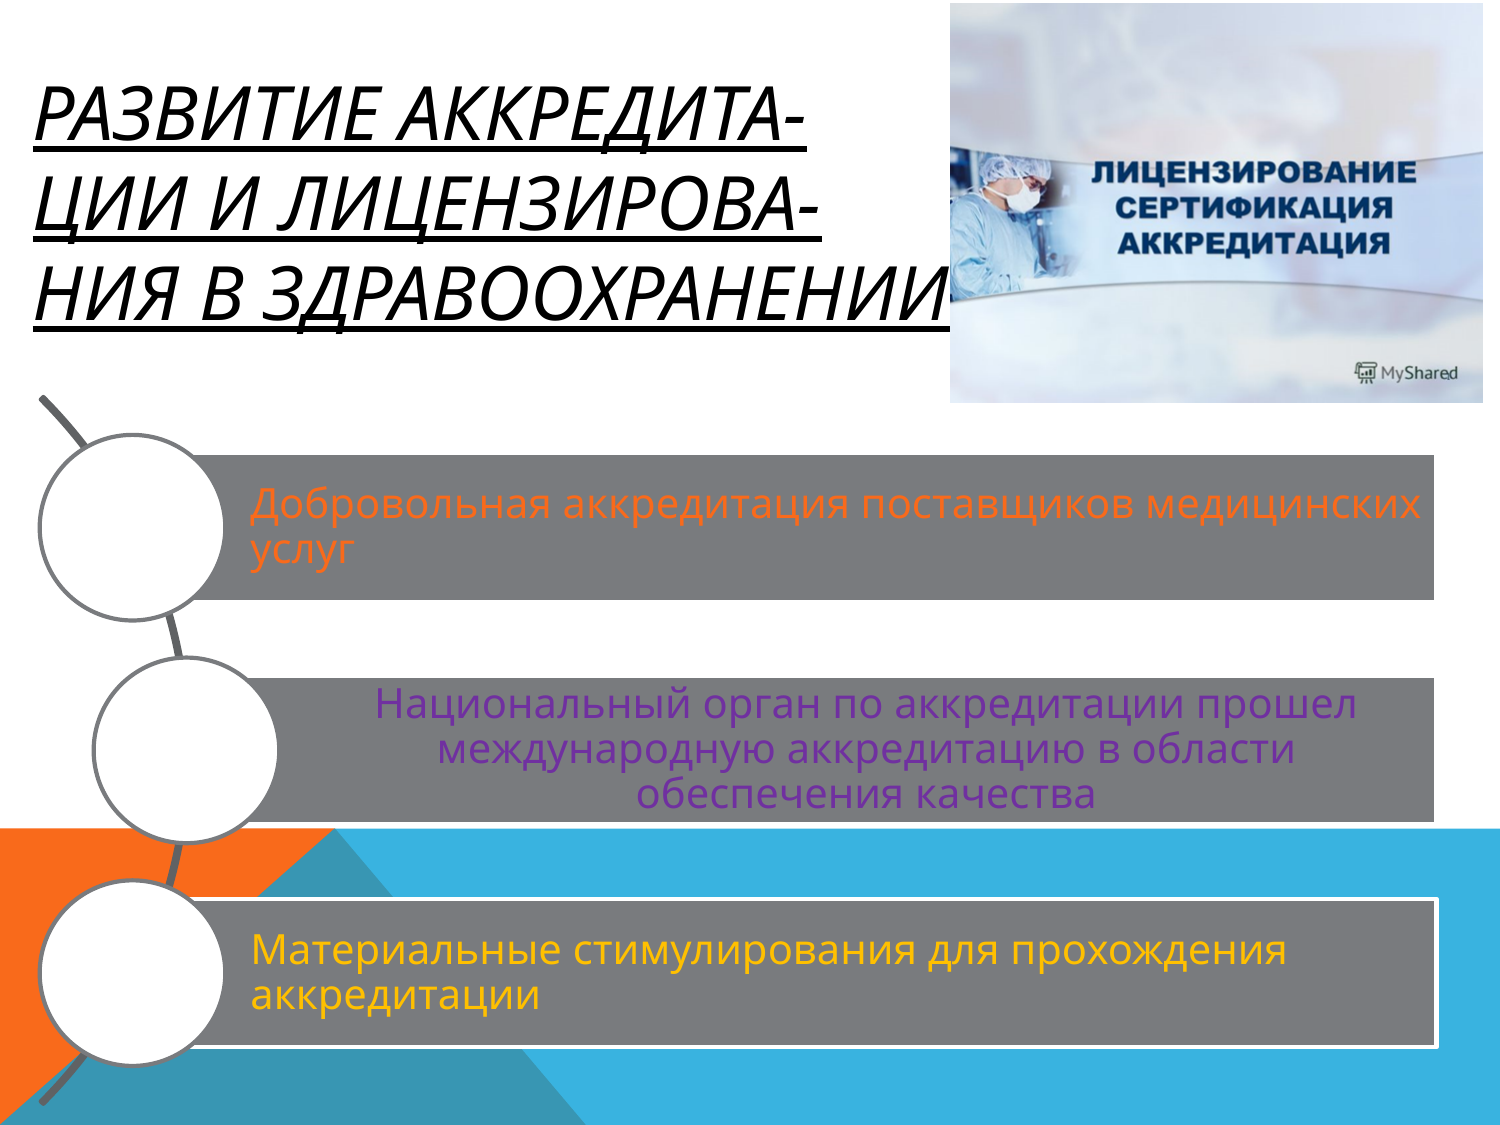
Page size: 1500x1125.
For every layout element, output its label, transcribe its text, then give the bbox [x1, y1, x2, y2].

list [29, 378, 1448, 1122]
picture [950, 3, 1484, 404]
title Развитие аккредита- ции и лицензирова- ния в здравоохранении [17, 0, 1483, 402]
